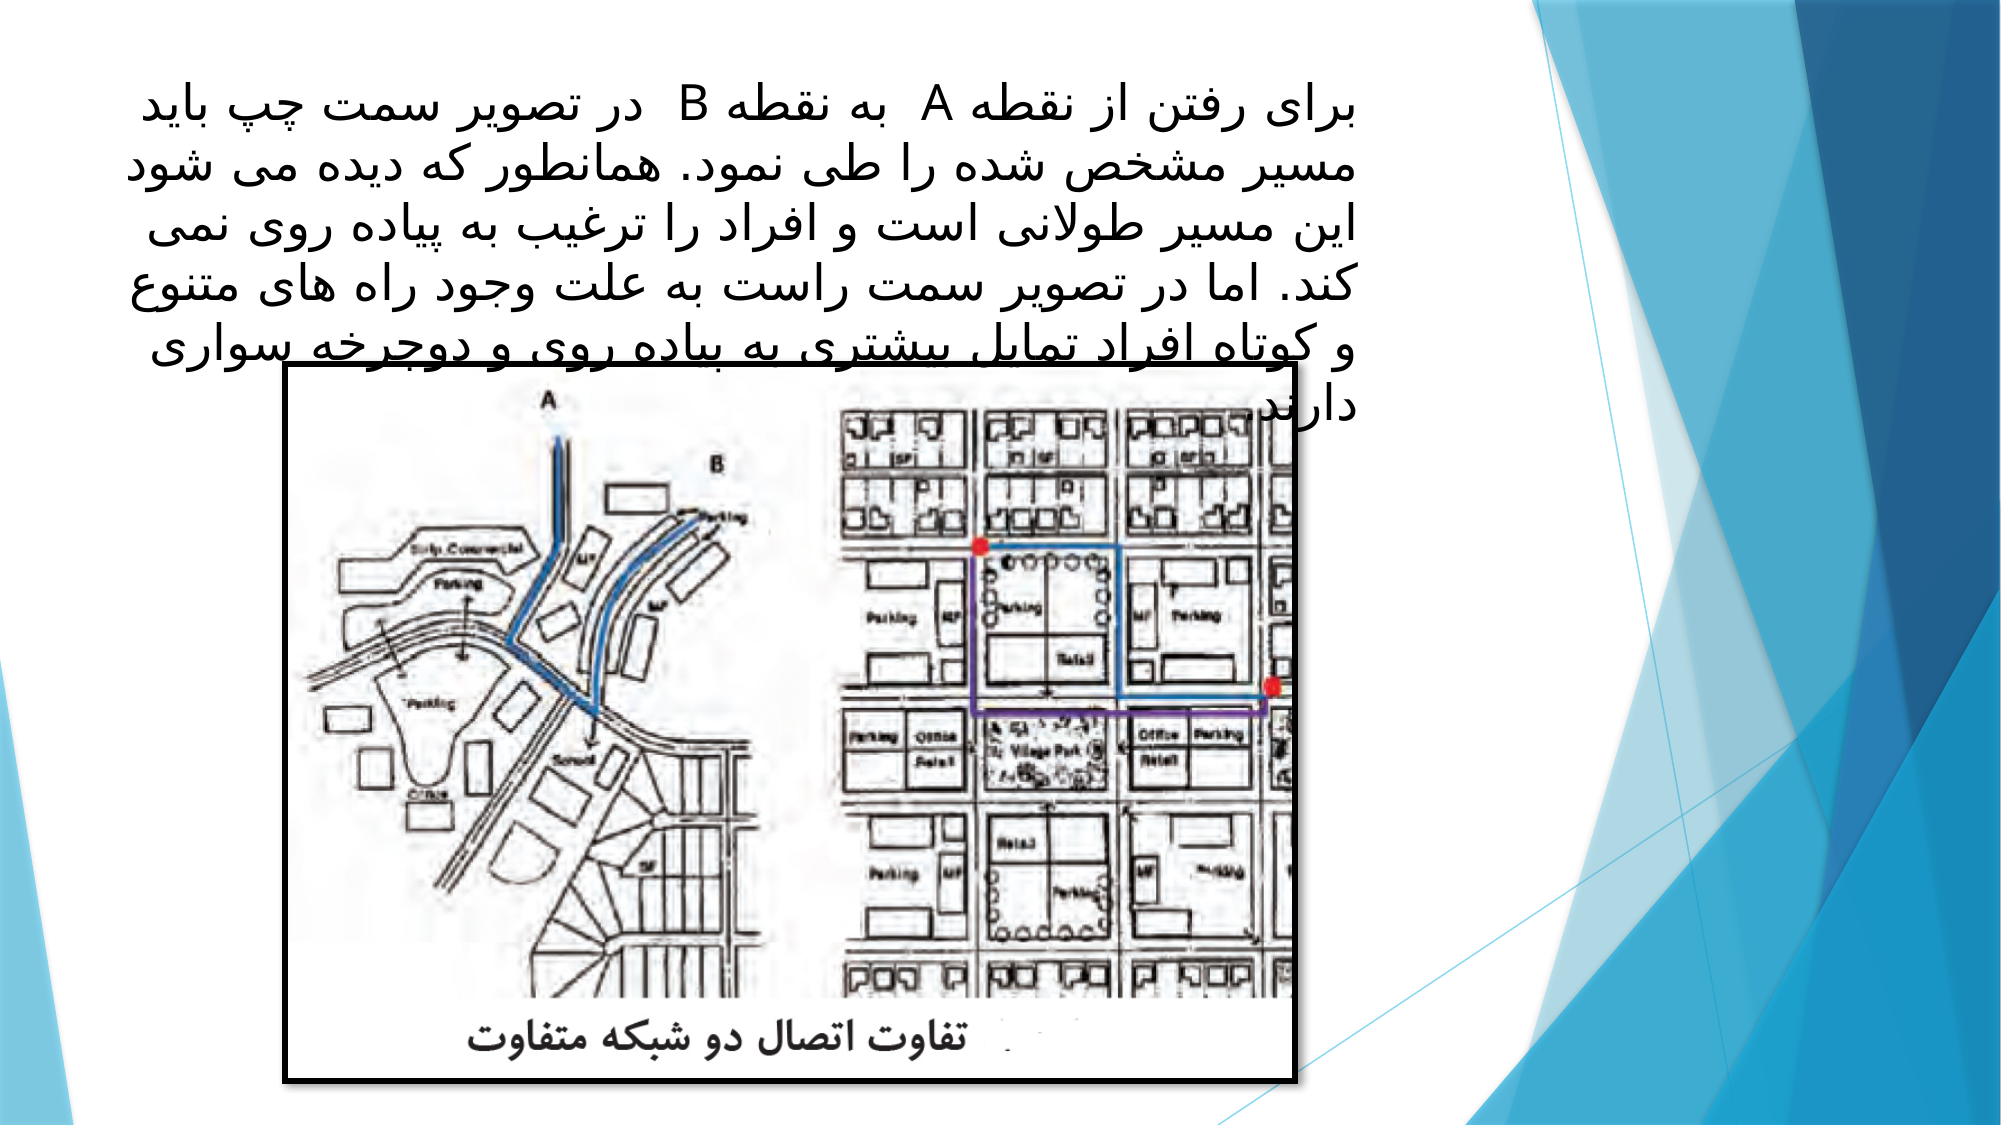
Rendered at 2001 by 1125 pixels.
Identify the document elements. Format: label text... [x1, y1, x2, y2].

text_box برای رفتن از نقطه A به نقطه B در تصویر سمت چپ باید مسیر مشخص شده را طی نمود. همانطور که دیده می شود این مسیر طولانی است و افراد را ترغیب به پیاده روی نمی کند. اما در تصویر سمت راست به علت وجود راه های متنوع و کوتاه افراد تمایل بیشتری به پیاده روی و دوچرخه سواری دارند. [94, 63, 1374, 438]
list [287, 366, 1293, 1079]
